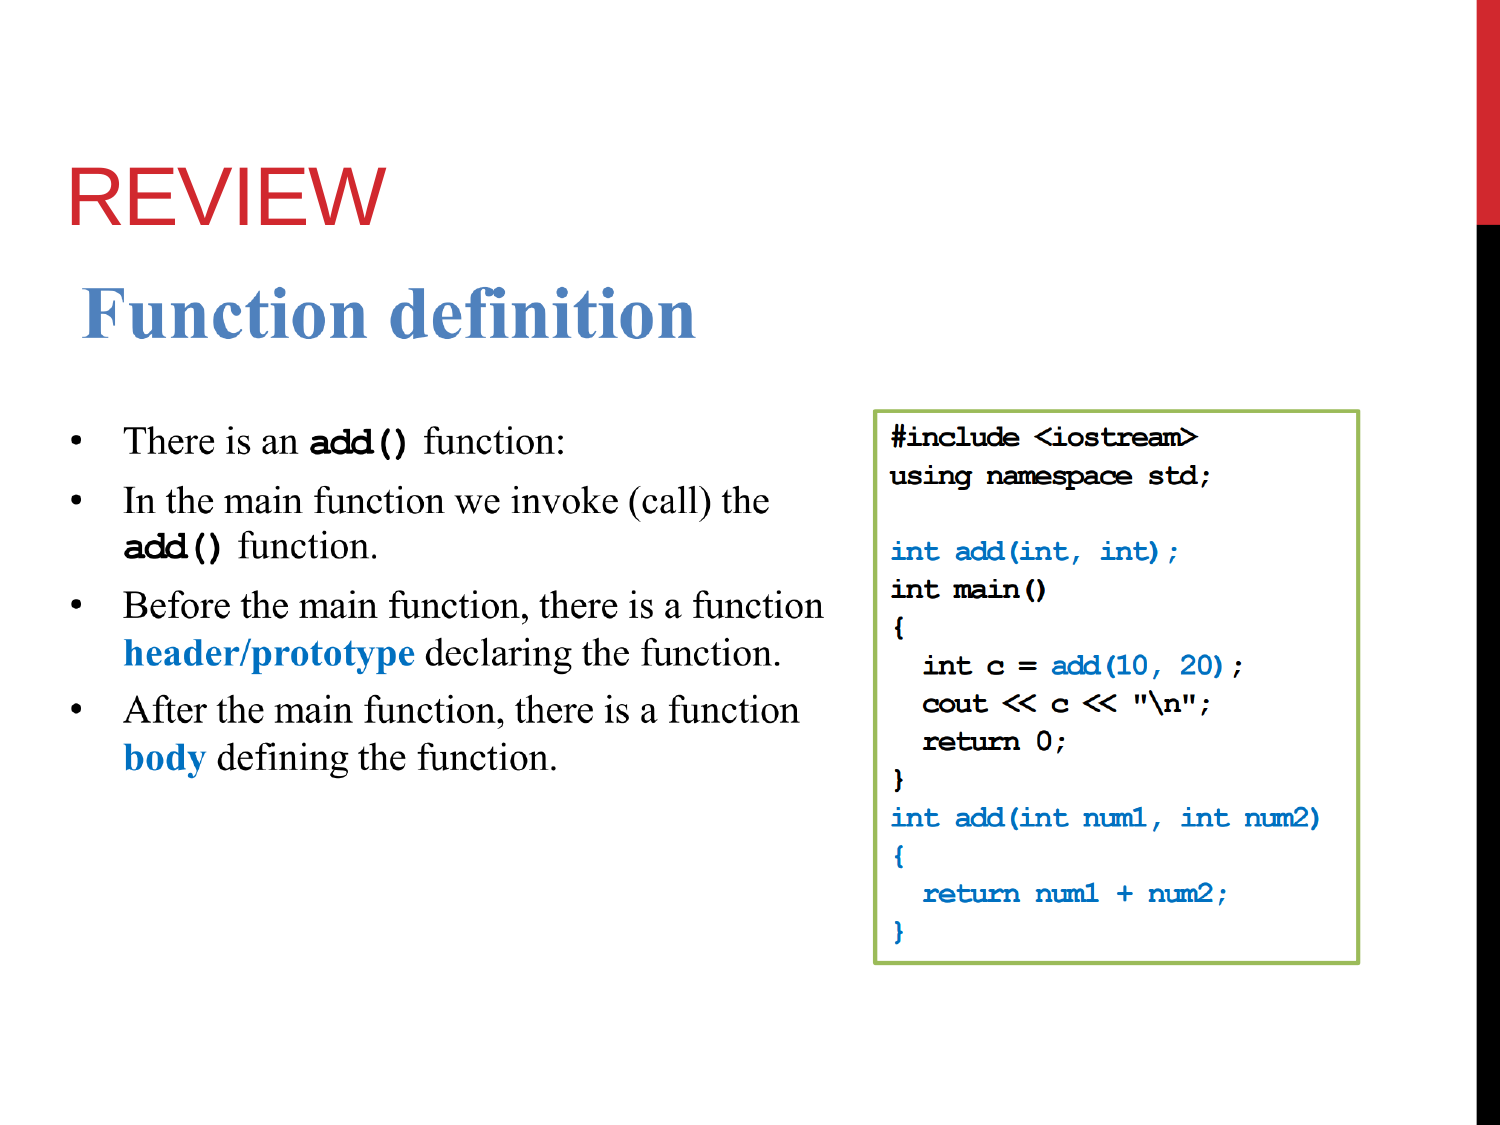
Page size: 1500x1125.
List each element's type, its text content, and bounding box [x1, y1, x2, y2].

picture [42, 264, 1404, 1044]
title Review [49, 25, 1000, 250]
